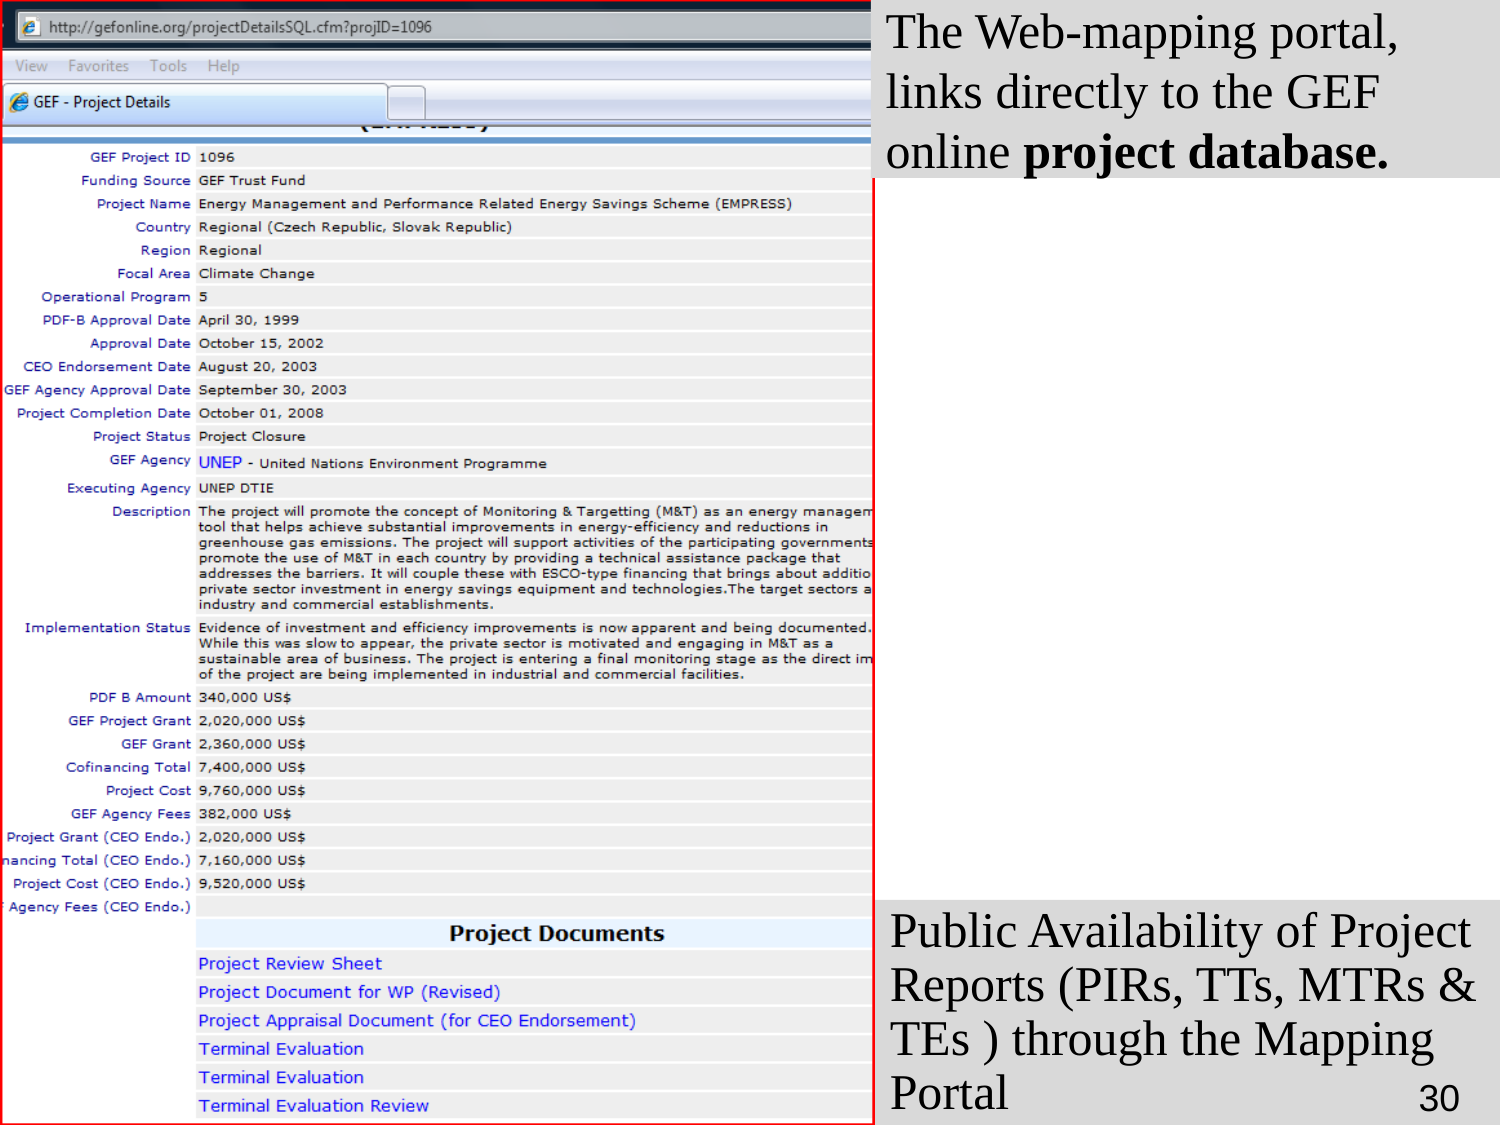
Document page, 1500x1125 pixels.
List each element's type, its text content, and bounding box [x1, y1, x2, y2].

picture [0, 0, 876, 1125]
text_box Public Availability of Project Reports (PIRs, TTs, MTRs & TEs ) through the Mapping Portal [879, 898, 1500, 1125]
slide_number 30 [1387, 1054, 1500, 1125]
text_box The Web-mapping portal, links directly to the GEF online project database. [876, 0, 1500, 180]
